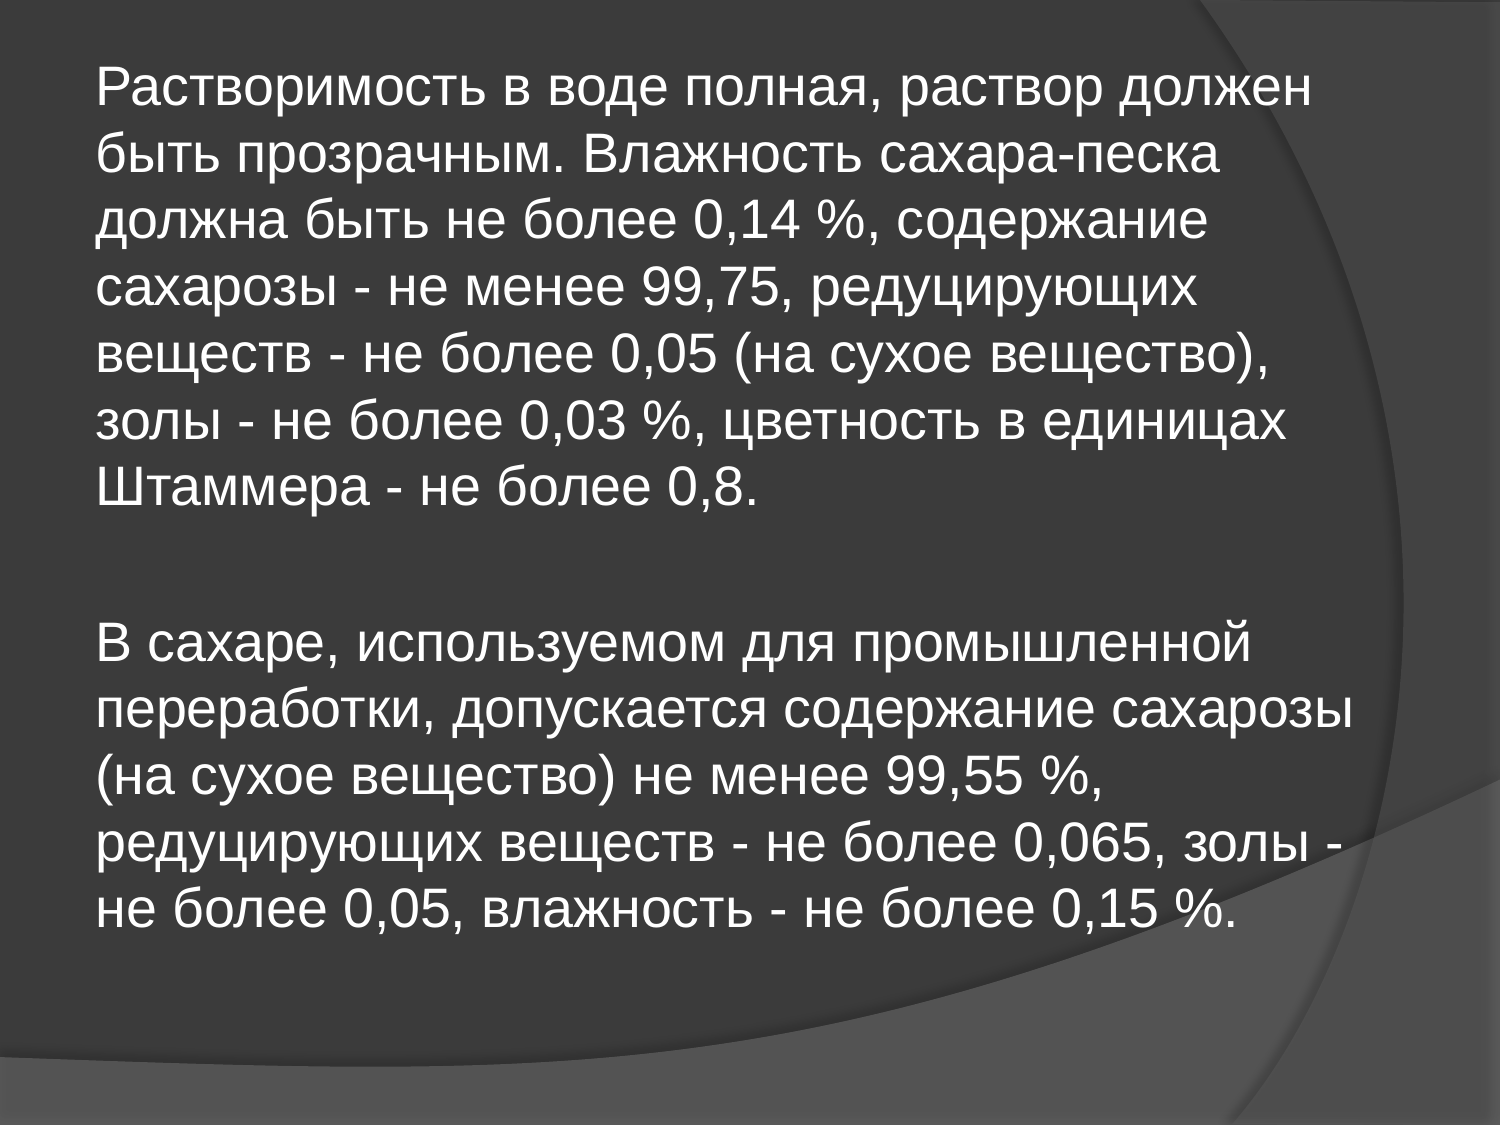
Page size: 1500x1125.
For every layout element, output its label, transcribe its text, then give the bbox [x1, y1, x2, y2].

list Растворимость в воде полная, раствор должен быть прозрачным. Влажность сахара-песка должна быть не более 0,14 %, содержание сахарозы - не менее 99,75, редуцирующих веществ - не более 0,05 (на сухое вещество), золы - не более 0,03 %, цветность в единицах Штаммера - не более 0,8. В сахаре, используемом для промышленной переработки, допускается содержание сахарозы (на сухое вещество) не менее 99,55 %, редуцирующих веществ - не более 0,065, золы - не более 0,05, влажность - не более 0,15 %. [75, 42, 1376, 1005]
